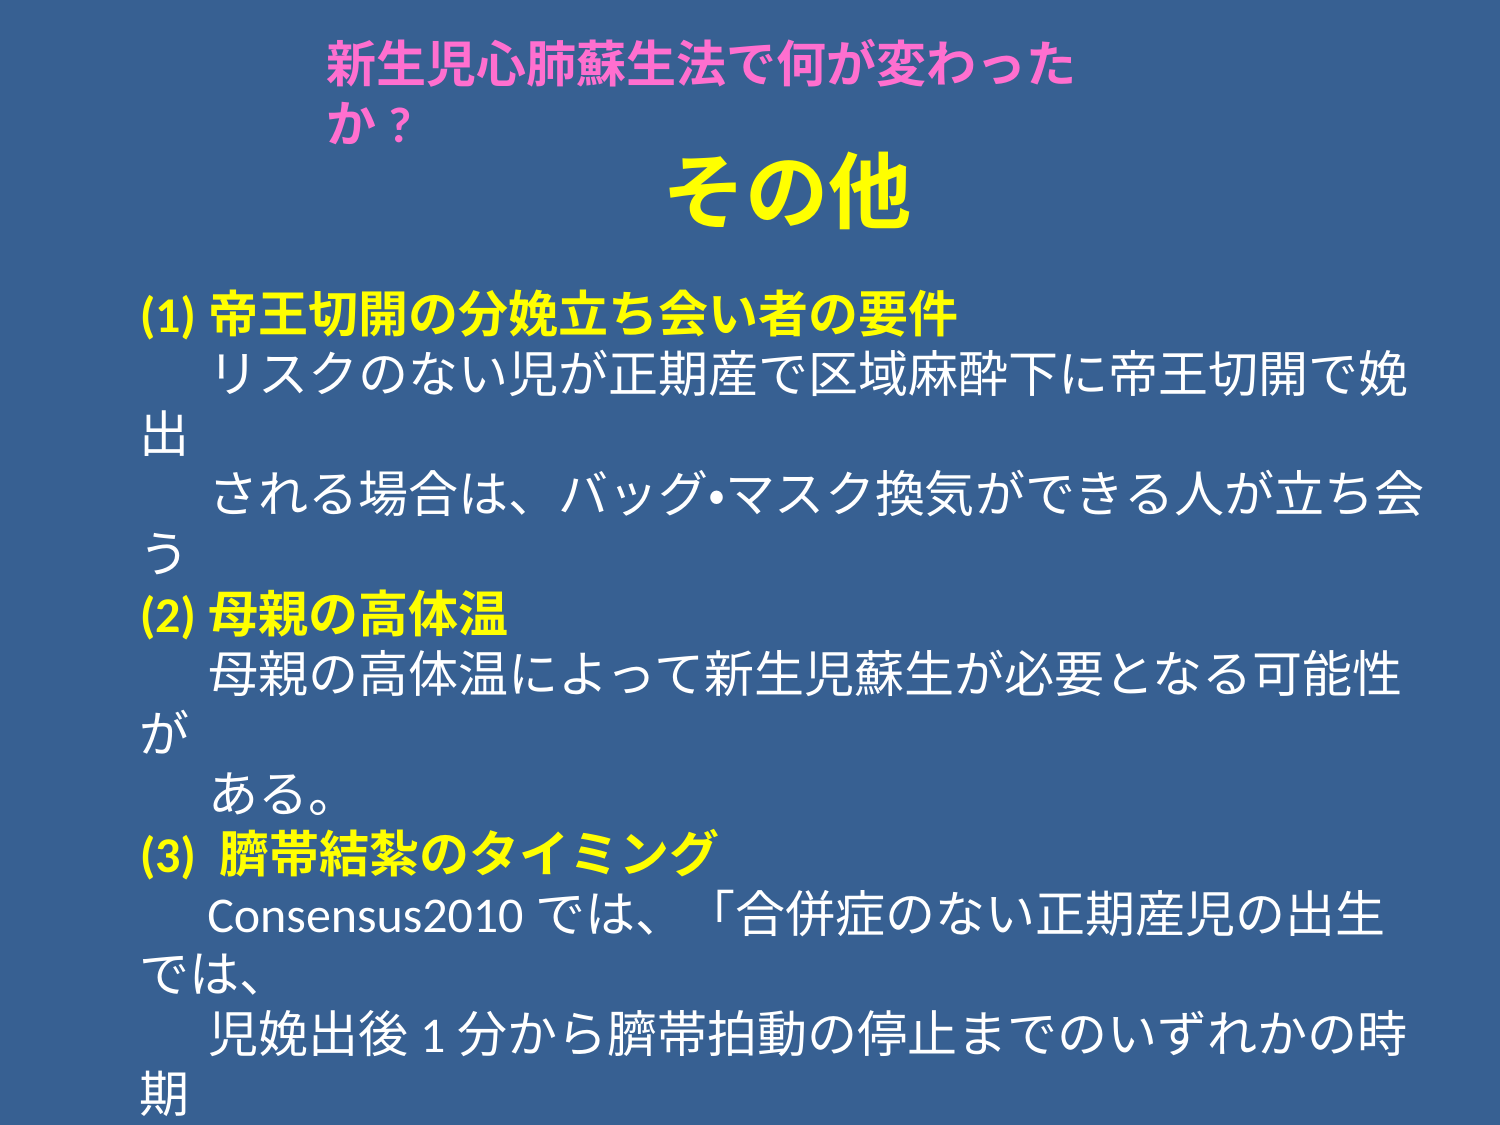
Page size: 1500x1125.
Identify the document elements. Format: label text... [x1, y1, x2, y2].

text_box [237, 950, 268, 1006]
text_box その他 [74, 93, 1425, 239]
text_box 新生児心肺蘇生法で何が変わったか? [311, 24, 1175, 160]
text_box (1)帝王切開の分娩立ち会い者の要件 リスクのない児が正期産で区域麻酔下に帝王切開で娩出 される場合は、バッグ・マスク換気ができる人が立ち会う (2)母親の高体温 母親の高体温によって新生児蘇生が必要となる可能性が ある。 (3) 臍帯結紮のタイミング Consensus2010では、「合併症のない正期産児の出生では、 児娩出後1分から臍帯拍動の停止までのいずれかの時期 での臍帯結紮、あるいは最低１分以上の臍帯遅延結紮は 有益である。」として臍帯遅延結紮が推奨された。 し かし、黄疸発症の多い日本では保留。 [125, 274, 1450, 1125]
